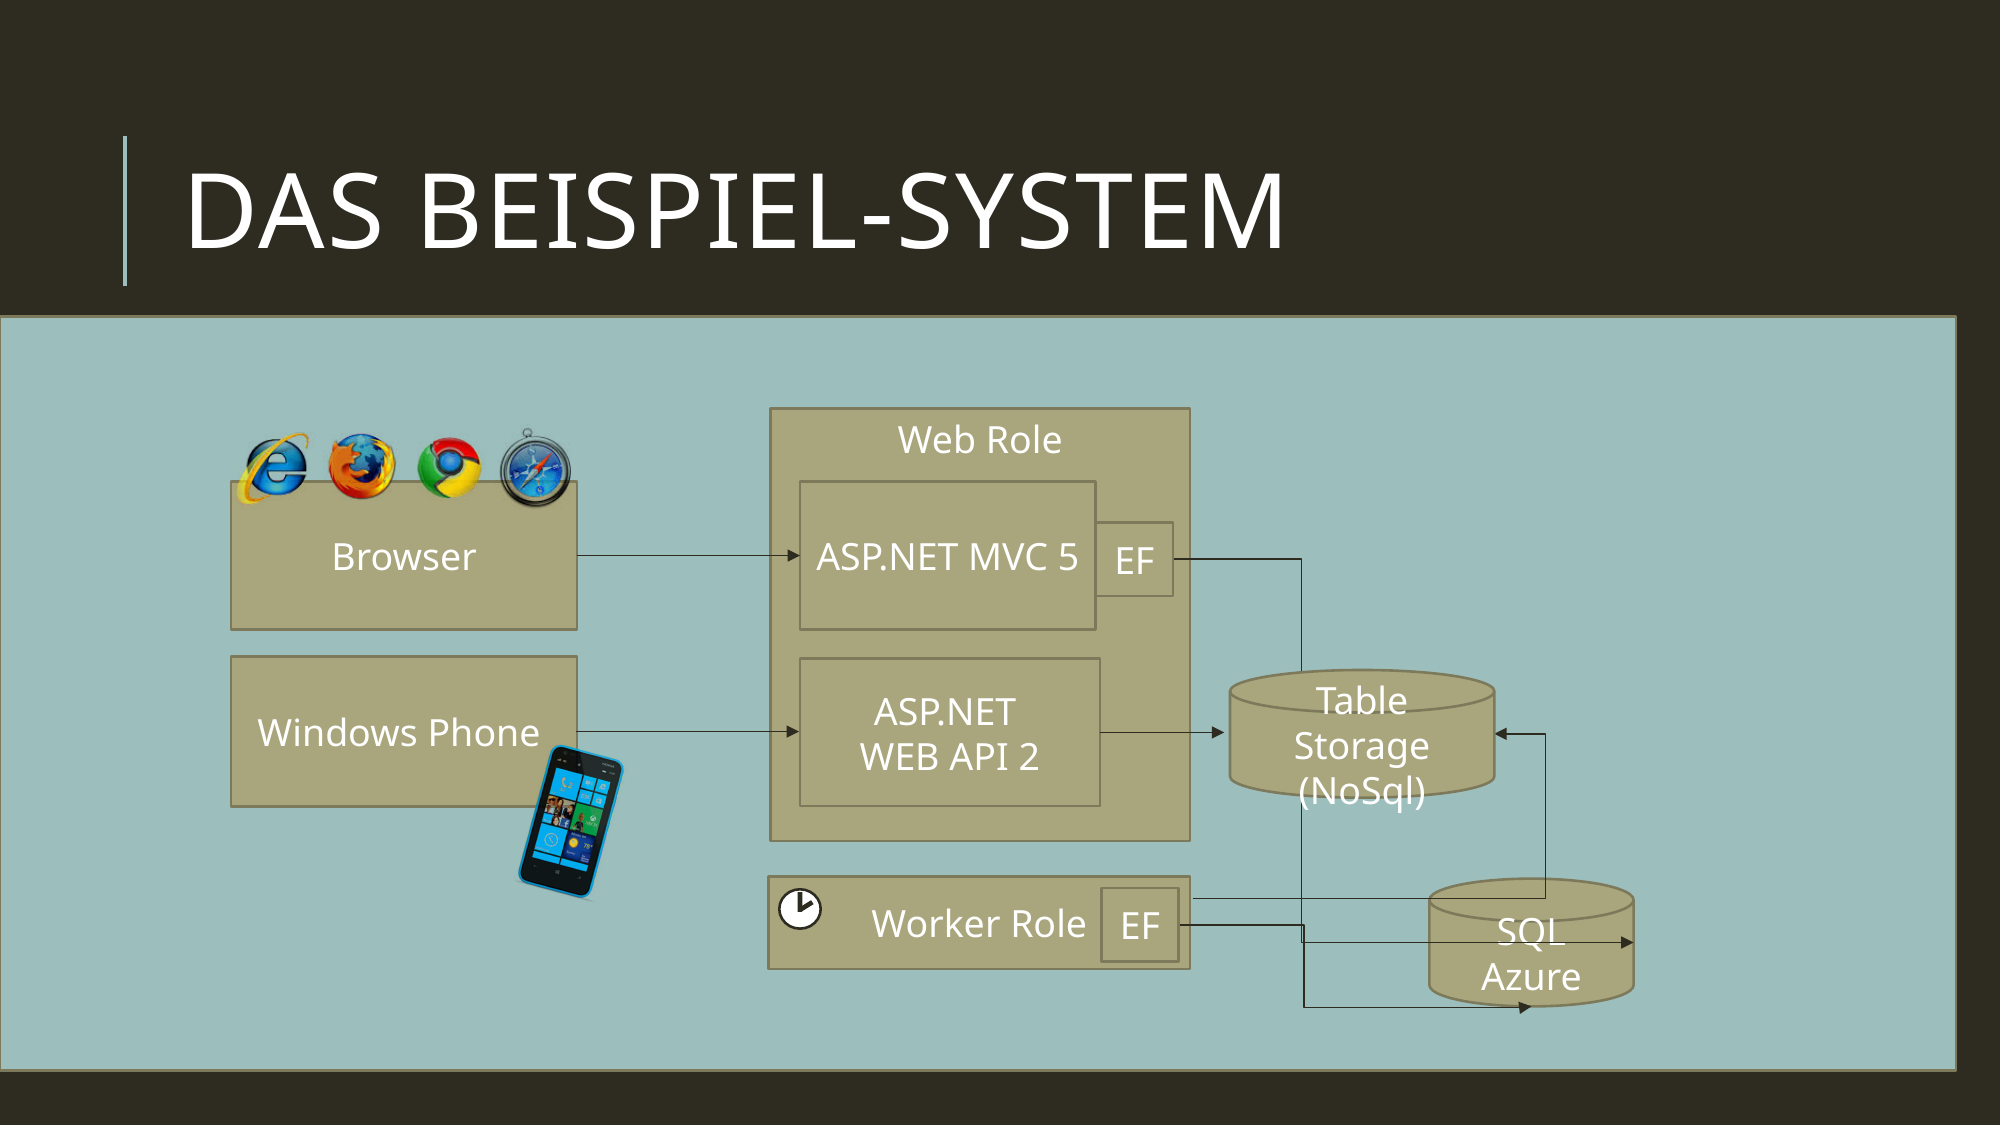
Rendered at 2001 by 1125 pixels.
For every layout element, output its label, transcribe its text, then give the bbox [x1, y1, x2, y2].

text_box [779, 889, 821, 929]
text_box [1192, 797, 1363, 899]
picture [221, 389, 588, 547]
text_box EF [1094, 521, 1174, 597]
text_box Web Role [769, 562, 1166, 729]
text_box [1178, 924, 1430, 943]
title Das Beispiel-System [168, 96, 1763, 315]
text_box Web Role [769, 739, 1166, 842]
text_box Windows Phone [230, 655, 578, 808]
text_box Browser [230, 555, 578, 631]
text_box [0, 315, 1957, 1072]
picture [495, 736, 650, 908]
text_box EF [1100, 887, 1180, 963]
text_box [1172, 558, 1634, 943]
text_box SQL Azure [1428, 949, 1635, 1008]
text_box Worker Role [767, 875, 1191, 970]
text_box ASP.NET MVC 5 [799, 480, 1097, 631]
text_box Web Role [769, 407, 1191, 555]
text_box ASP.NET WEB API 2 [799, 657, 1101, 807]
